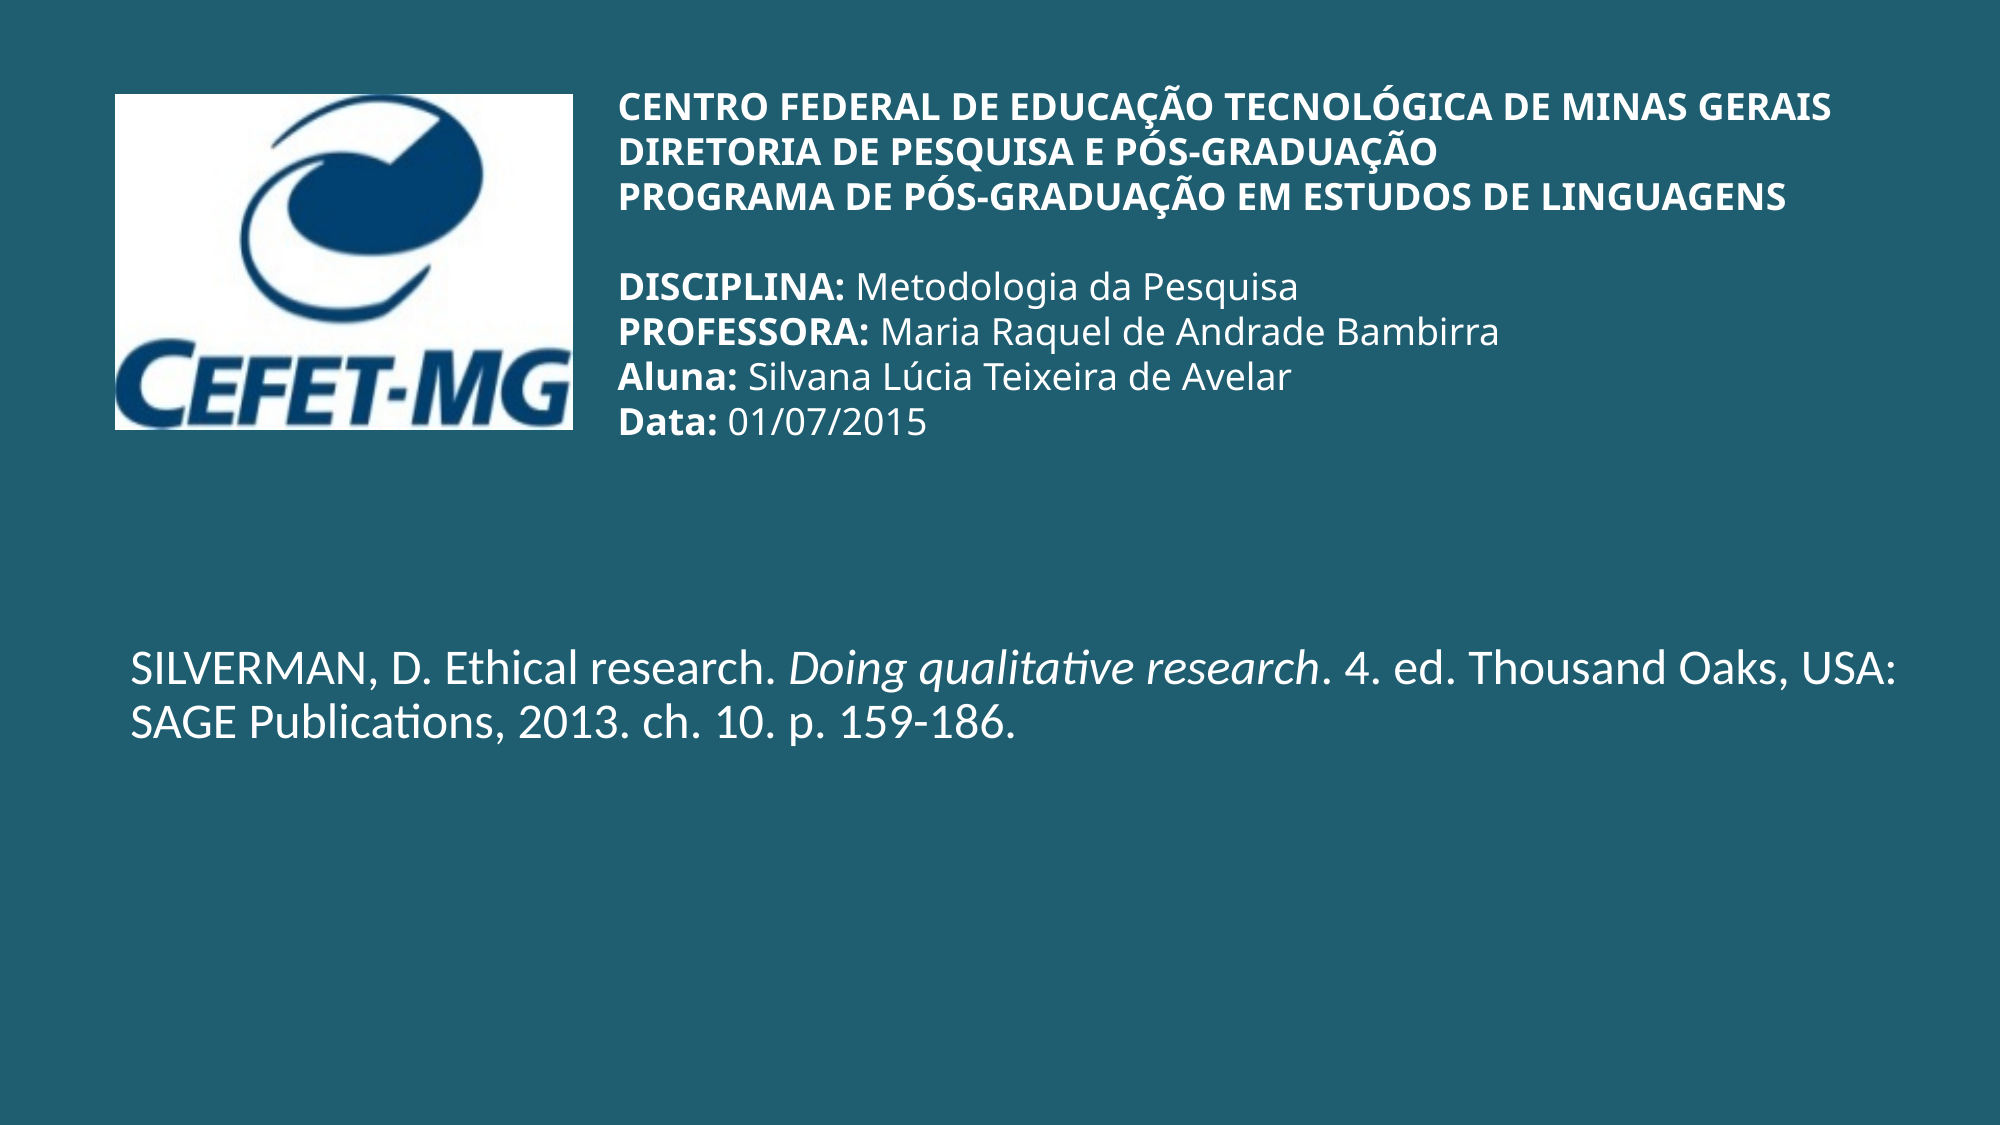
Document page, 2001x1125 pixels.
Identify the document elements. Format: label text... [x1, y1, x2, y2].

text_box CENTRO FEDERAL DE EDUCAÇÃO TECNOLÓGICA DE MINAS GERAIS DIRETORIA DE PESQUISA E PÓS-GRADUAÇÃO PROGRAMA DE PÓS-GRADUAÇÃO EM ESTUDOS DE LINGUAGENS DISCIPLINA: Metodologia da Pesquisa PROFESSORA: Maria Raquel de Andrade Bambirra Aluna: Silvana Lúcia Teixeira de Avelar Data: 01/07/2015 [603, 76, 1971, 451]
subtitle SILVERMAN, D. Ethical research. Doing qualitative research. 4. ed. Thousand Oaks, USA: SAGE Publications, 2013. ch. 10. p. 159-186. [115, 634, 1918, 906]
picture [115, 94, 573, 430]
